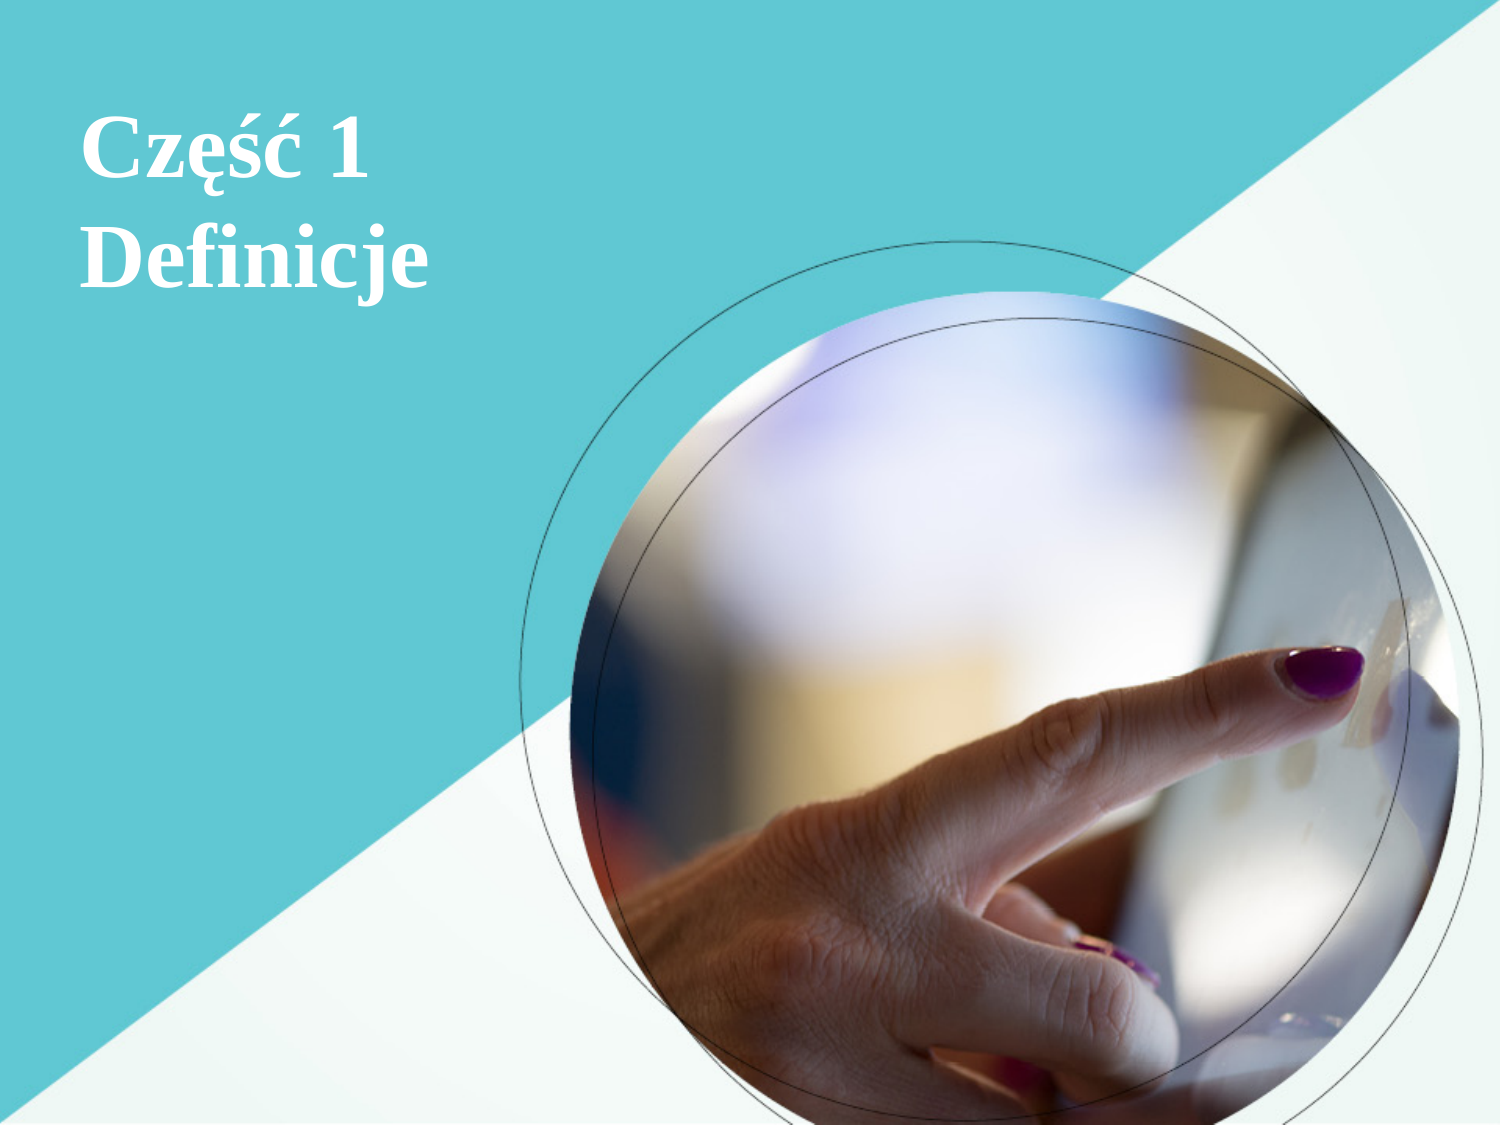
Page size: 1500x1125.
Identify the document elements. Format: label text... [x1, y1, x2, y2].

picture [0, 0, 1500, 1125]
text_box Część 1 Definicje [64, 78, 833, 313]
